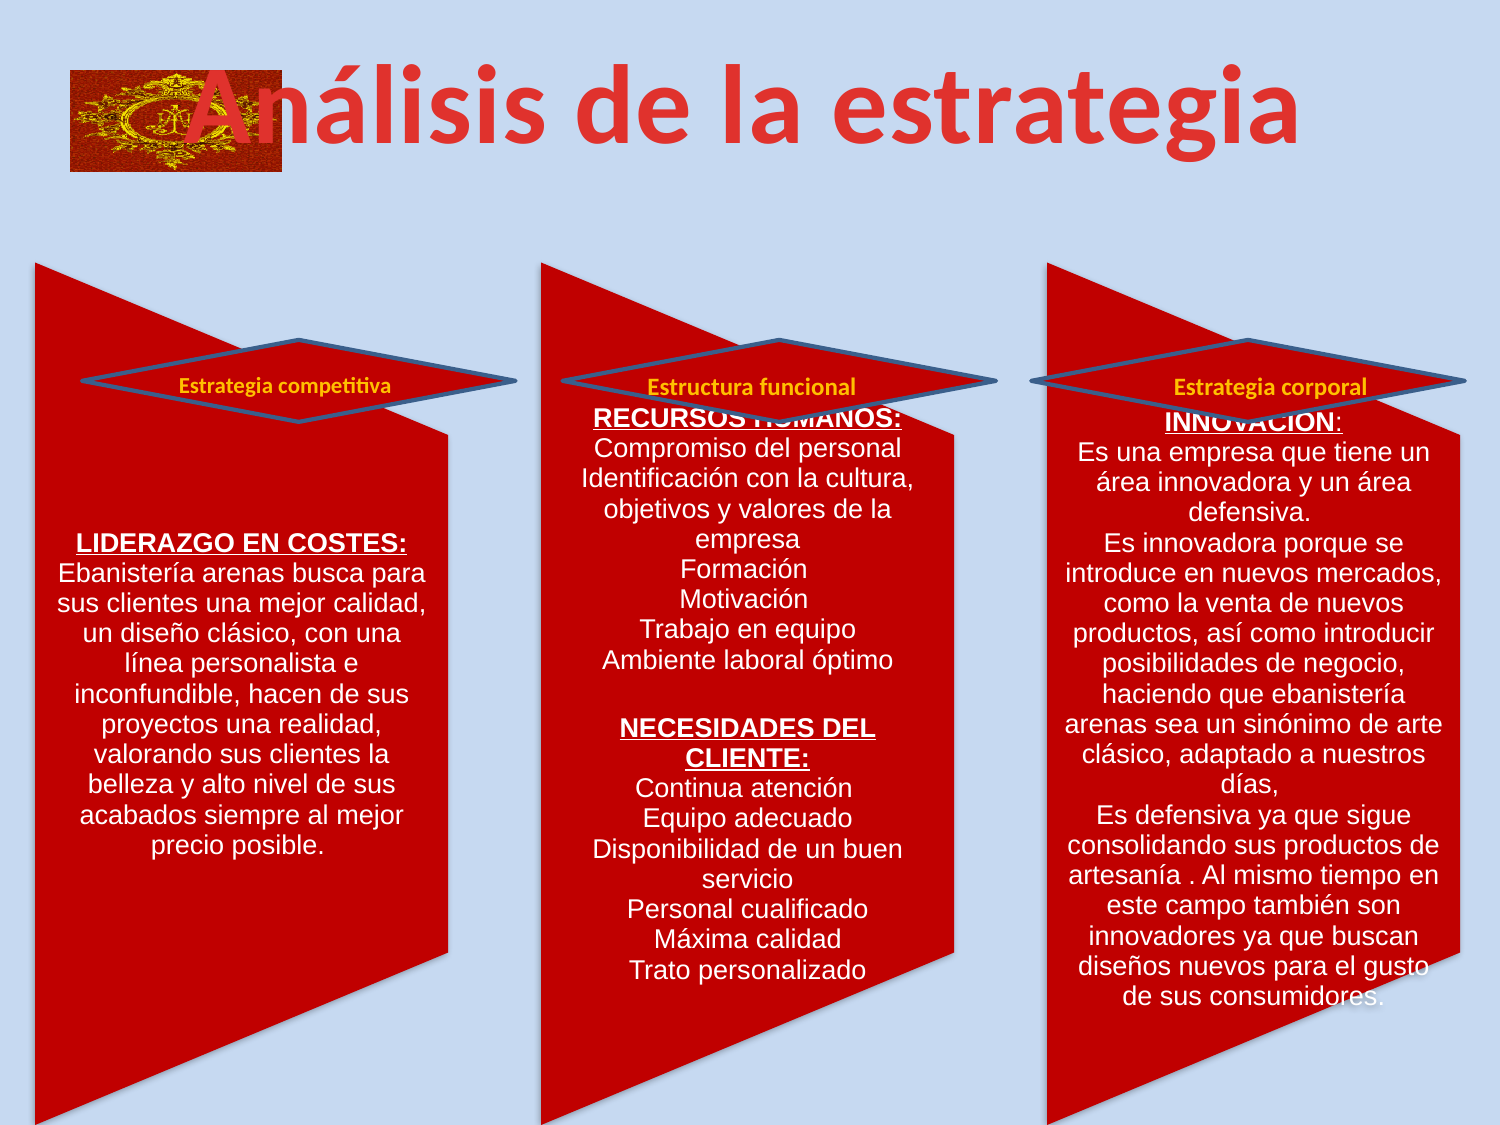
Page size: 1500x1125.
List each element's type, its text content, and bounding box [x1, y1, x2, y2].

picture [70, 70, 282, 173]
text_box Análisis de la estrategia [152, 23, 1336, 174]
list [34, 262, 1461, 1125]
